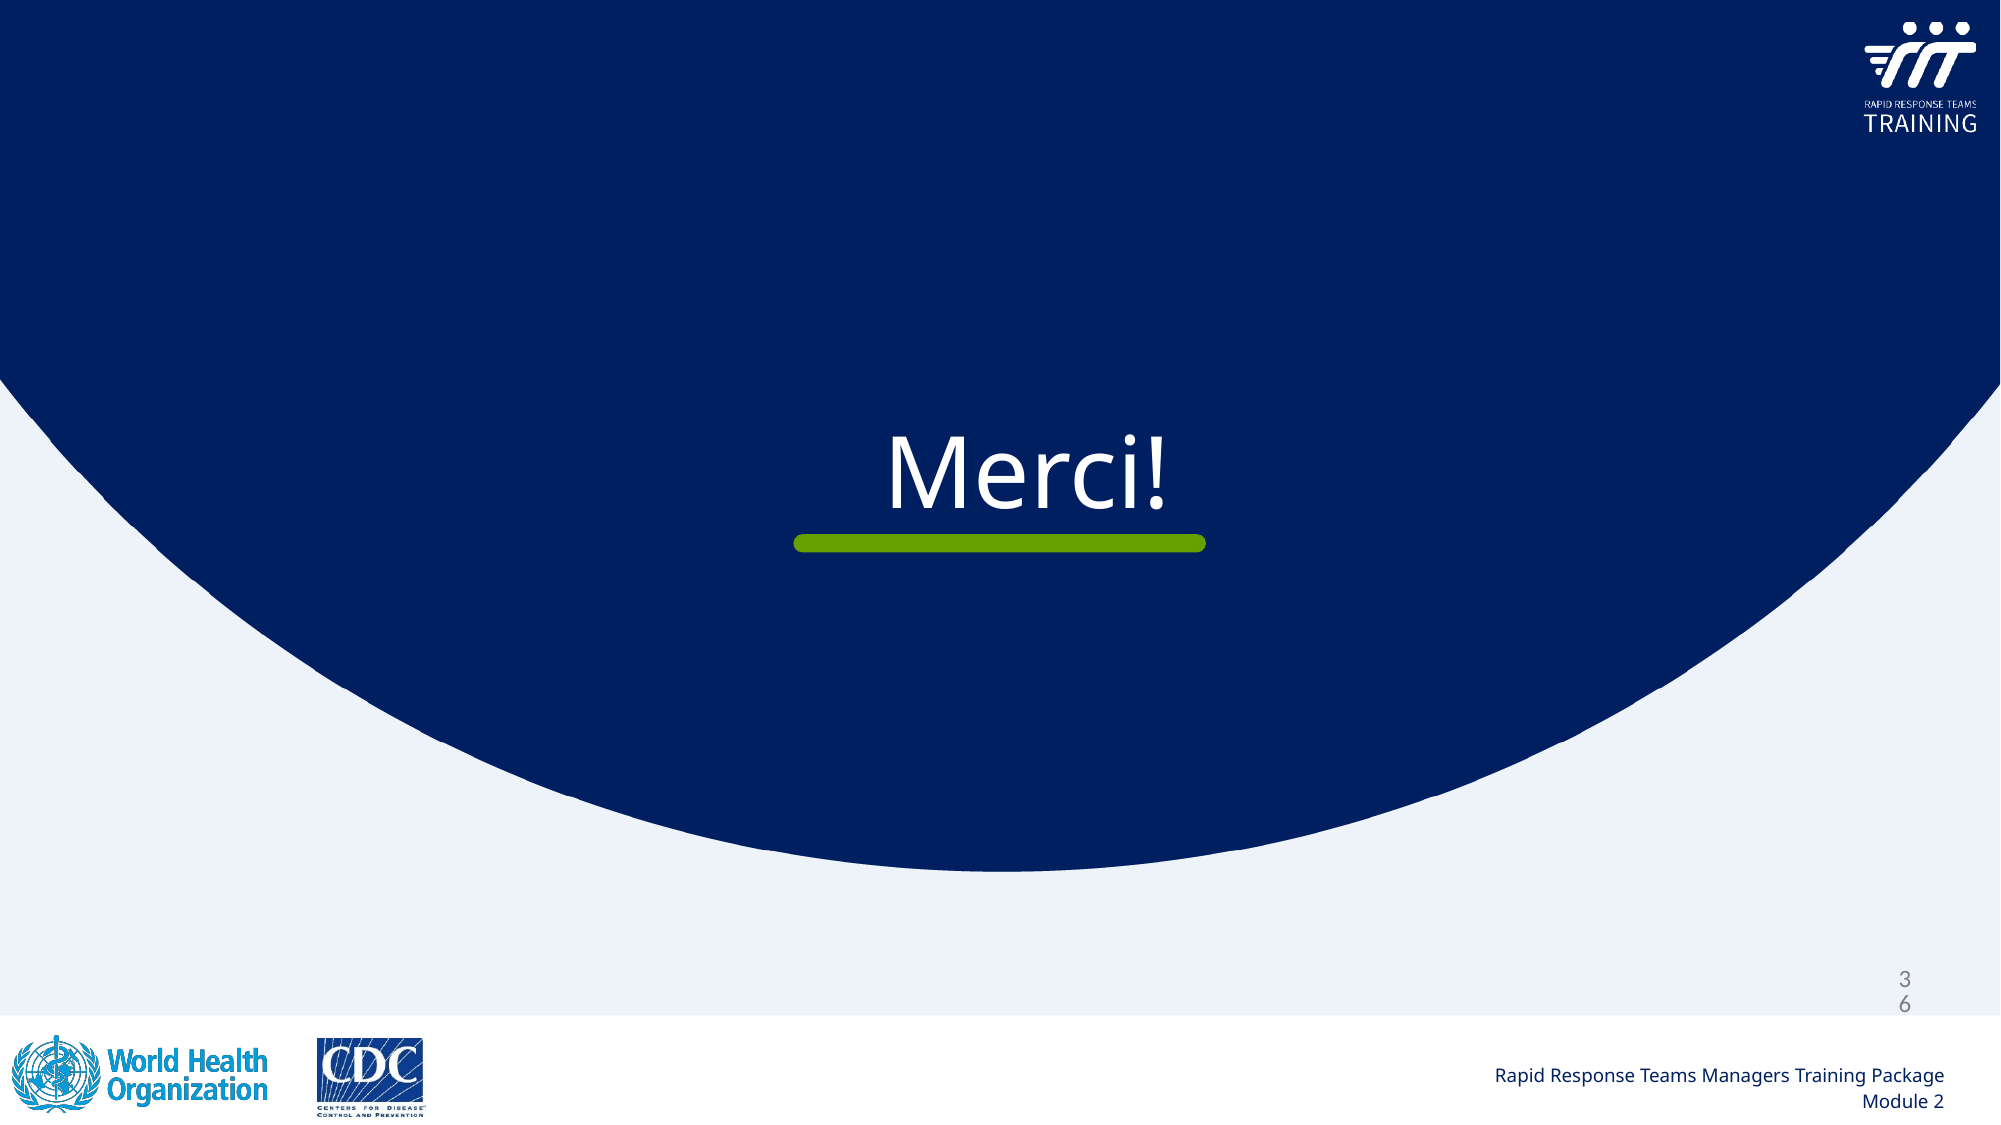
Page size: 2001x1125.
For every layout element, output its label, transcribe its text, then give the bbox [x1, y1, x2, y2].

picture [46, 1056, 54, 1062]
picture [22, 1062, 26, 1077]
slide_number 36 [1883, 954, 1930, 1008]
picture [59, 1035, 267, 1113]
picture [12, 1035, 54, 1068]
list Merci! [95, 322, 1959, 631]
picture [40, 1062, 47, 1070]
picture [0, 0, 2001, 904]
picture [24, 1054, 36, 1087]
picture [36, 1088, 78, 1105]
picture [50, 1108, 62, 1113]
picture [12, 1083, 48, 1113]
picture [34, 1054, 43, 1078]
picture [30, 1083, 37, 1091]
picture [317, 1038, 426, 1117]
picture [71, 1053, 90, 1091]
